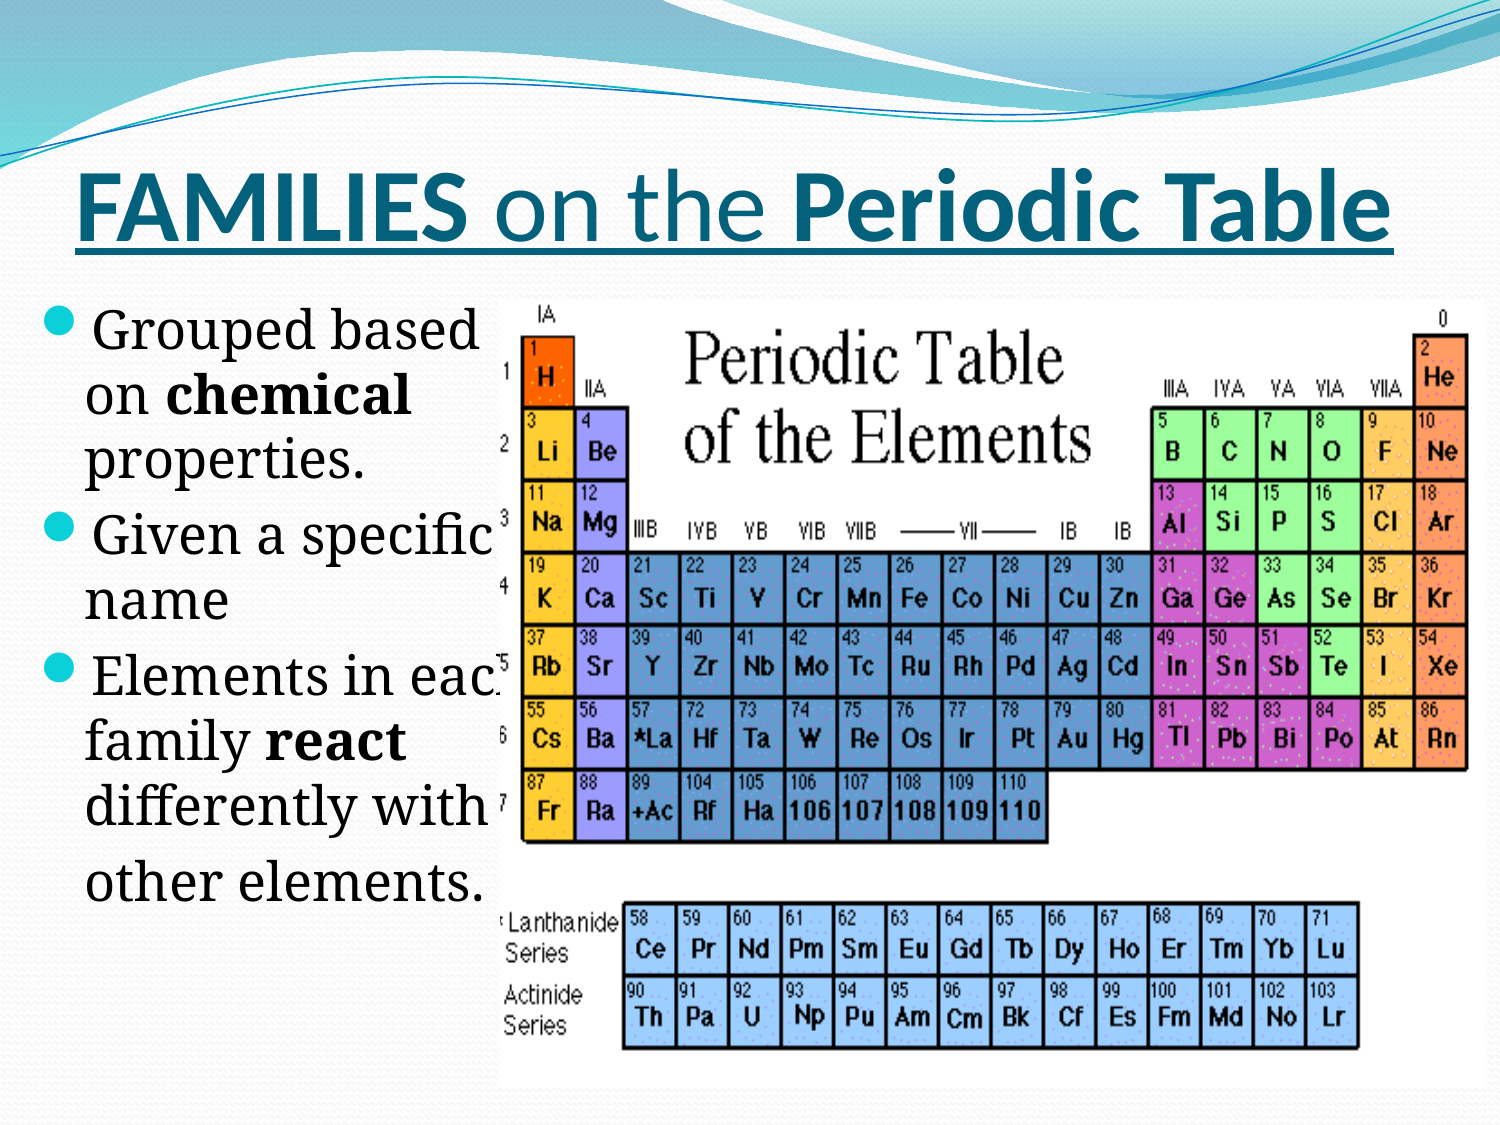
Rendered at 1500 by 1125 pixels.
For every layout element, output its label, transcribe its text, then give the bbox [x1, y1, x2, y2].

title FAMILIES on the Periodic Table [74, 74, 1426, 263]
picture [499, 299, 1486, 1088]
list Grouped based on chemical properties. Given a specific name Elements in each family react differently with other elements. [24, 287, 1376, 1038]
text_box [492, 301, 499, 1038]
